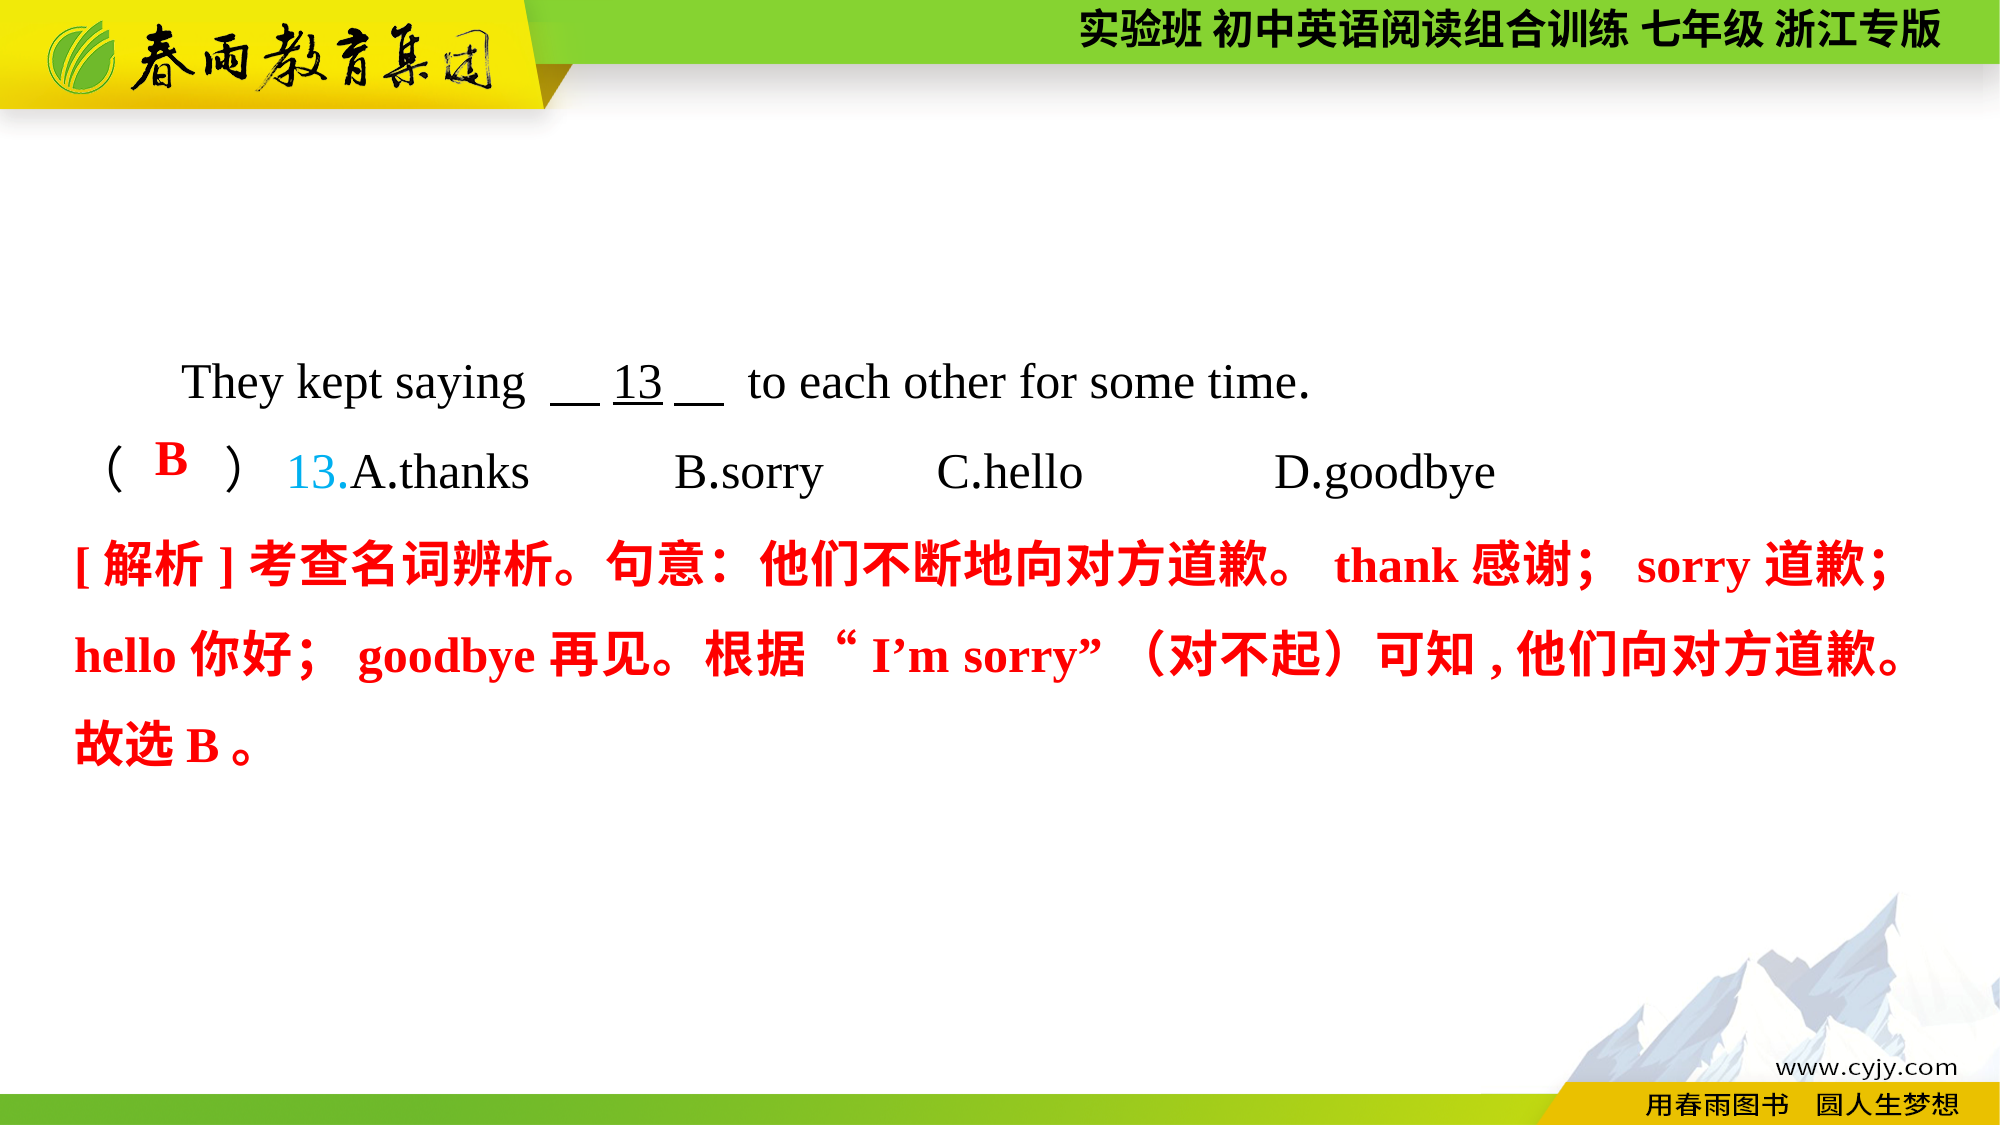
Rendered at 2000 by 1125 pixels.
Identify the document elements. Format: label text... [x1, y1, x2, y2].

picture [0, 0, 2000, 1125]
text_box [解析]考查名词辨析。句意：他们不断地向对方道歉。thank感谢；sorry道歉；hello你好；goodbye再见。根据“I’m sorry”（对不起）可知,他们向对方道歉。故选B。 [59, 495, 1944, 781]
text_box B [139, 418, 203, 493]
list They kept saying 13 to each other for some time. （ ）13.A.thanks B.sorry C.hello D.goodbye [59, 311, 1944, 495]
